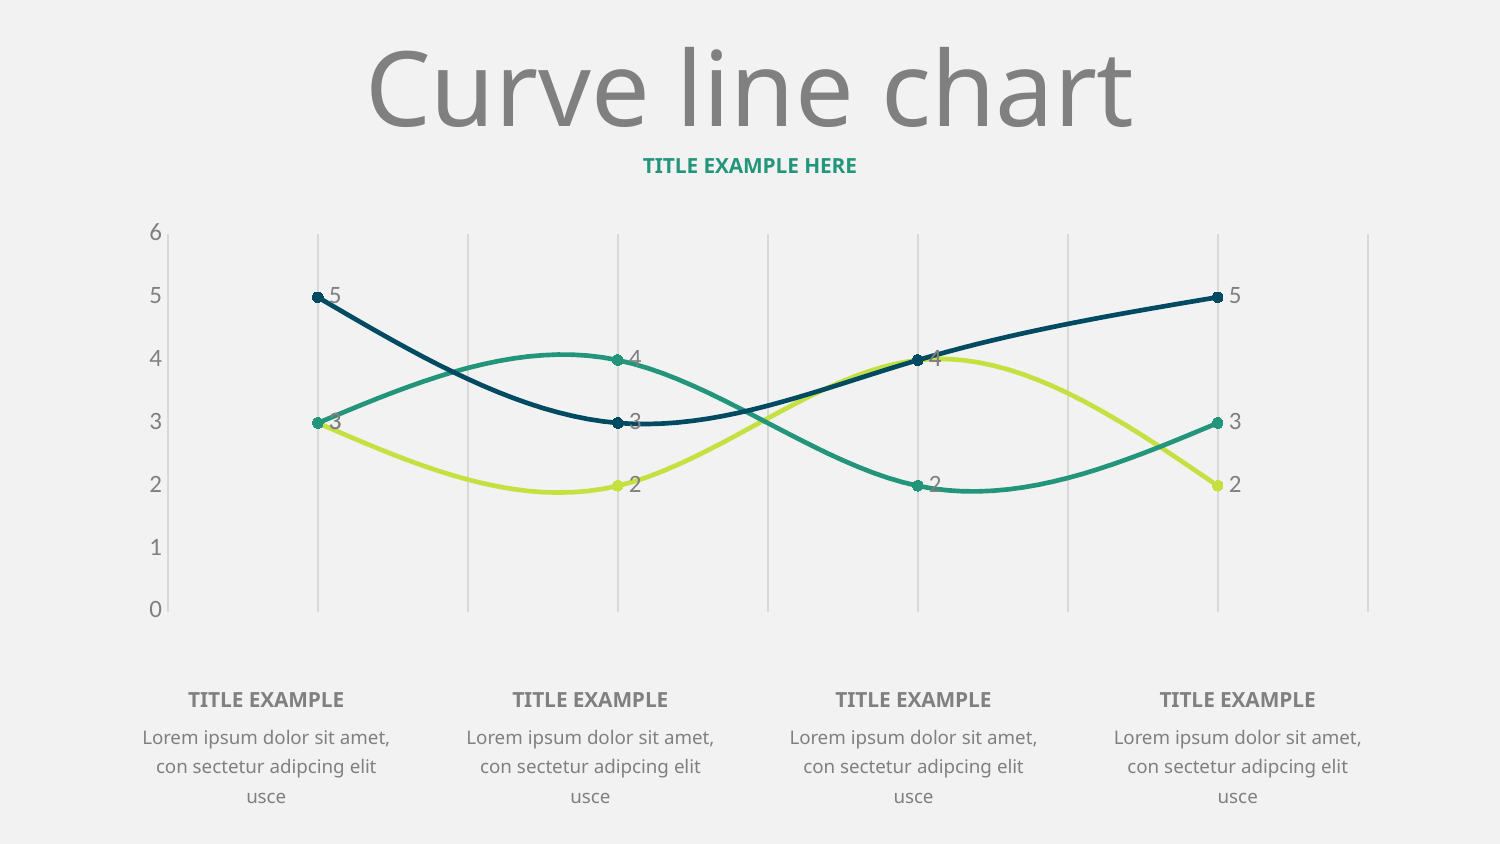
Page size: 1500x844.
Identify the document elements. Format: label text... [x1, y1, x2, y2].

chart [123, 213, 1394, 633]
text_box TITLE EXAMPLE HERE [525, 143, 975, 194]
text_box Lorem ipsum dolor sit amet, con sectetur adipcing elit usce [138, 719, 395, 778]
text_box TITLE EXAMPLE [138, 677, 395, 719]
text_box Curve line chart [304, 42, 1196, 144]
text_box TITLE EXAMPLE [1109, 677, 1366, 719]
text_box Lorem ipsum dolor sit amet, con sectetur adipcing elit usce [1109, 719, 1366, 778]
text_box Lorem ipsum dolor sit amet, con sectetur adipcing elit usce [462, 719, 719, 778]
text_box TITLE EXAMPLE [462, 677, 719, 719]
text_box TITLE EXAMPLE [785, 677, 1042, 719]
text_box Lorem ipsum dolor sit amet, con sectetur adipcing elit usce [785, 719, 1042, 778]
